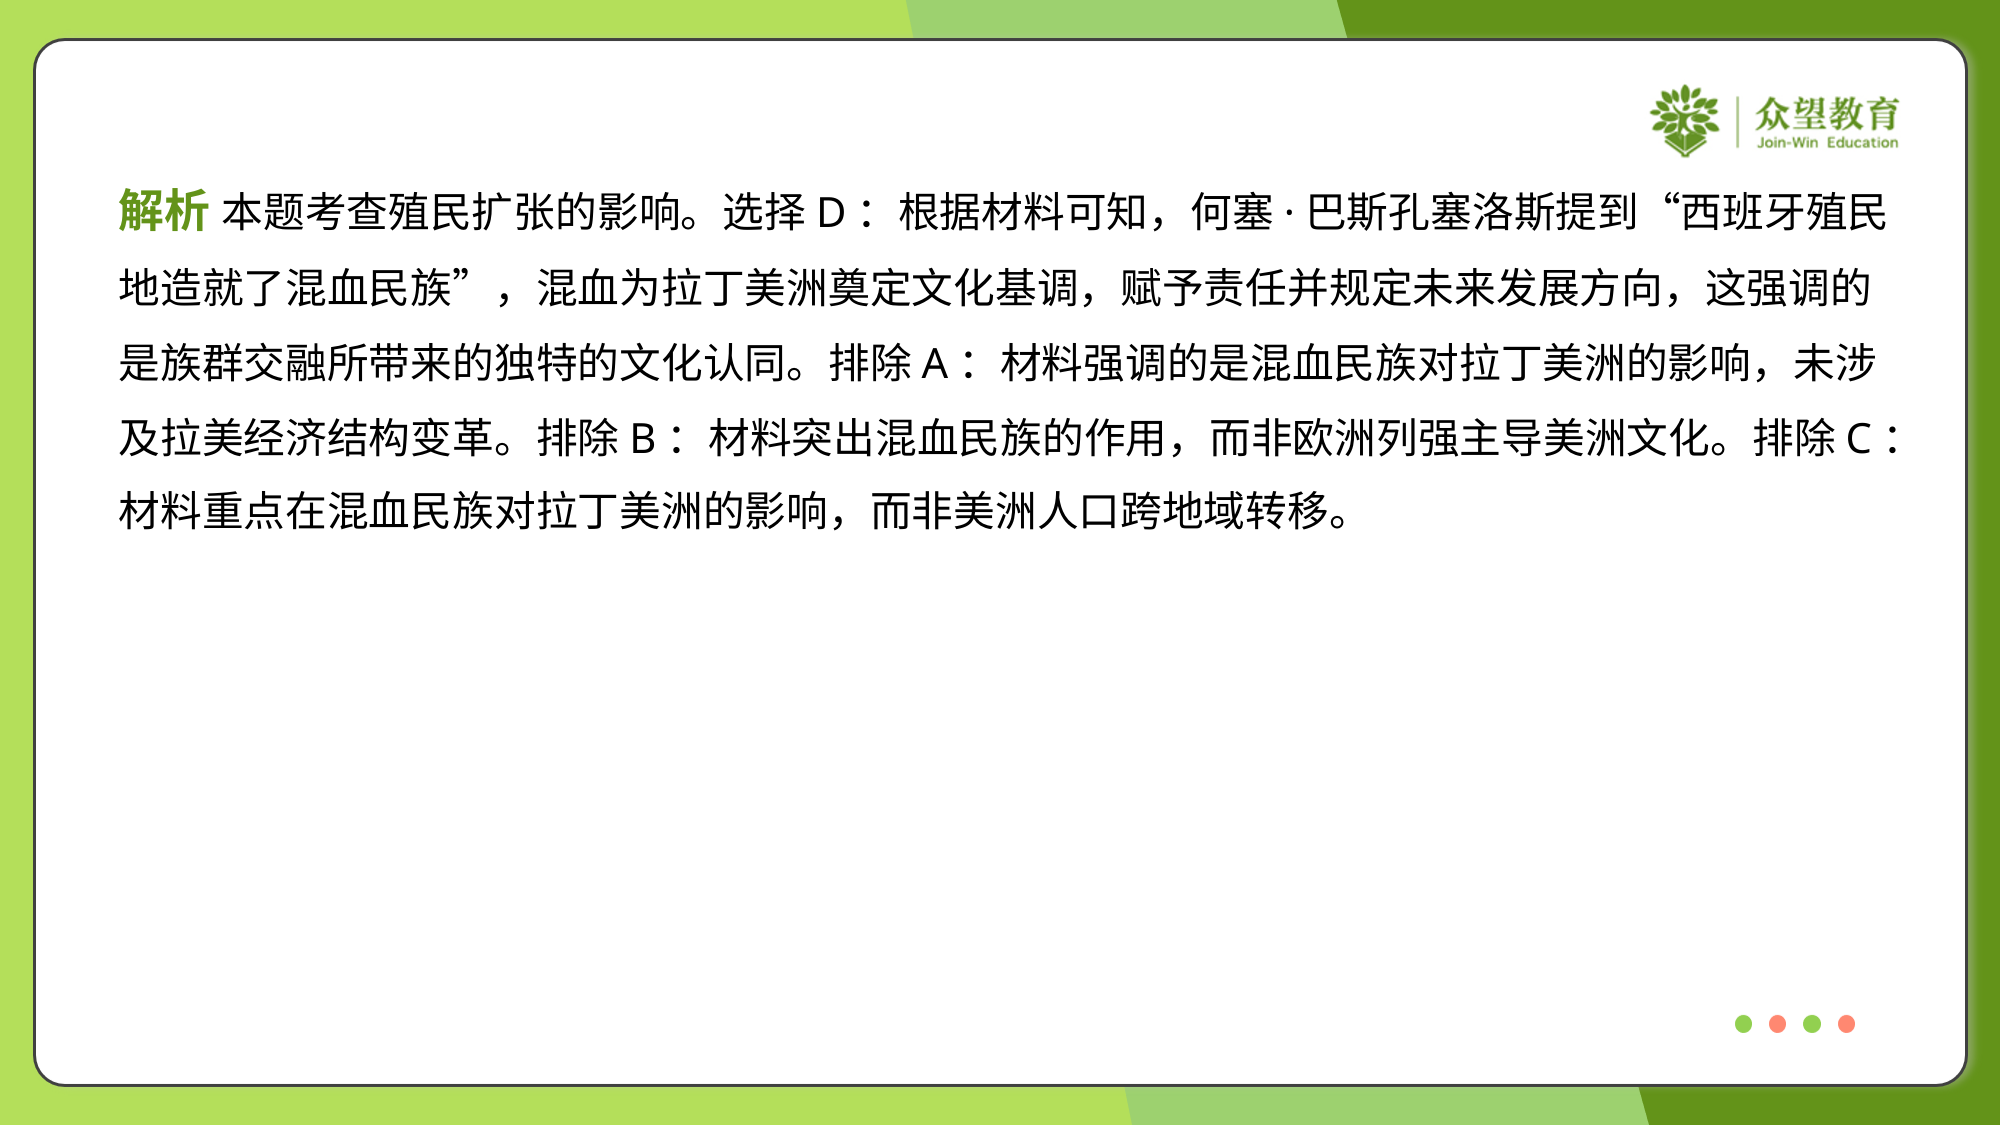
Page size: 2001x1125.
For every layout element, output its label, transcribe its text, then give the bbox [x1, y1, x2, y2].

picture [0, 0, 2000, 1125]
text_box 解析 本题考查殖民扩张的影响。选择D：根据材料可知，何塞·巴斯孔塞洛斯提到“西班牙殖民 地造就了混血民族”，混血为拉丁美洲奠定文化基调，赋予责任并规定未来发展方向，这强调的 是族群交融所带来的独特的文化认同。排除A：材料强调的是混血民族对拉丁美洲的影响，未涉 及拉美经济结构变革。排除B：材料突出混血民族的作用，而非欧洲列强主导美洲文化。排除C： 材料重点在混血民族对拉丁美洲的影响，而非美洲人口跨地域转移。 [118, 159, 1883, 527]
